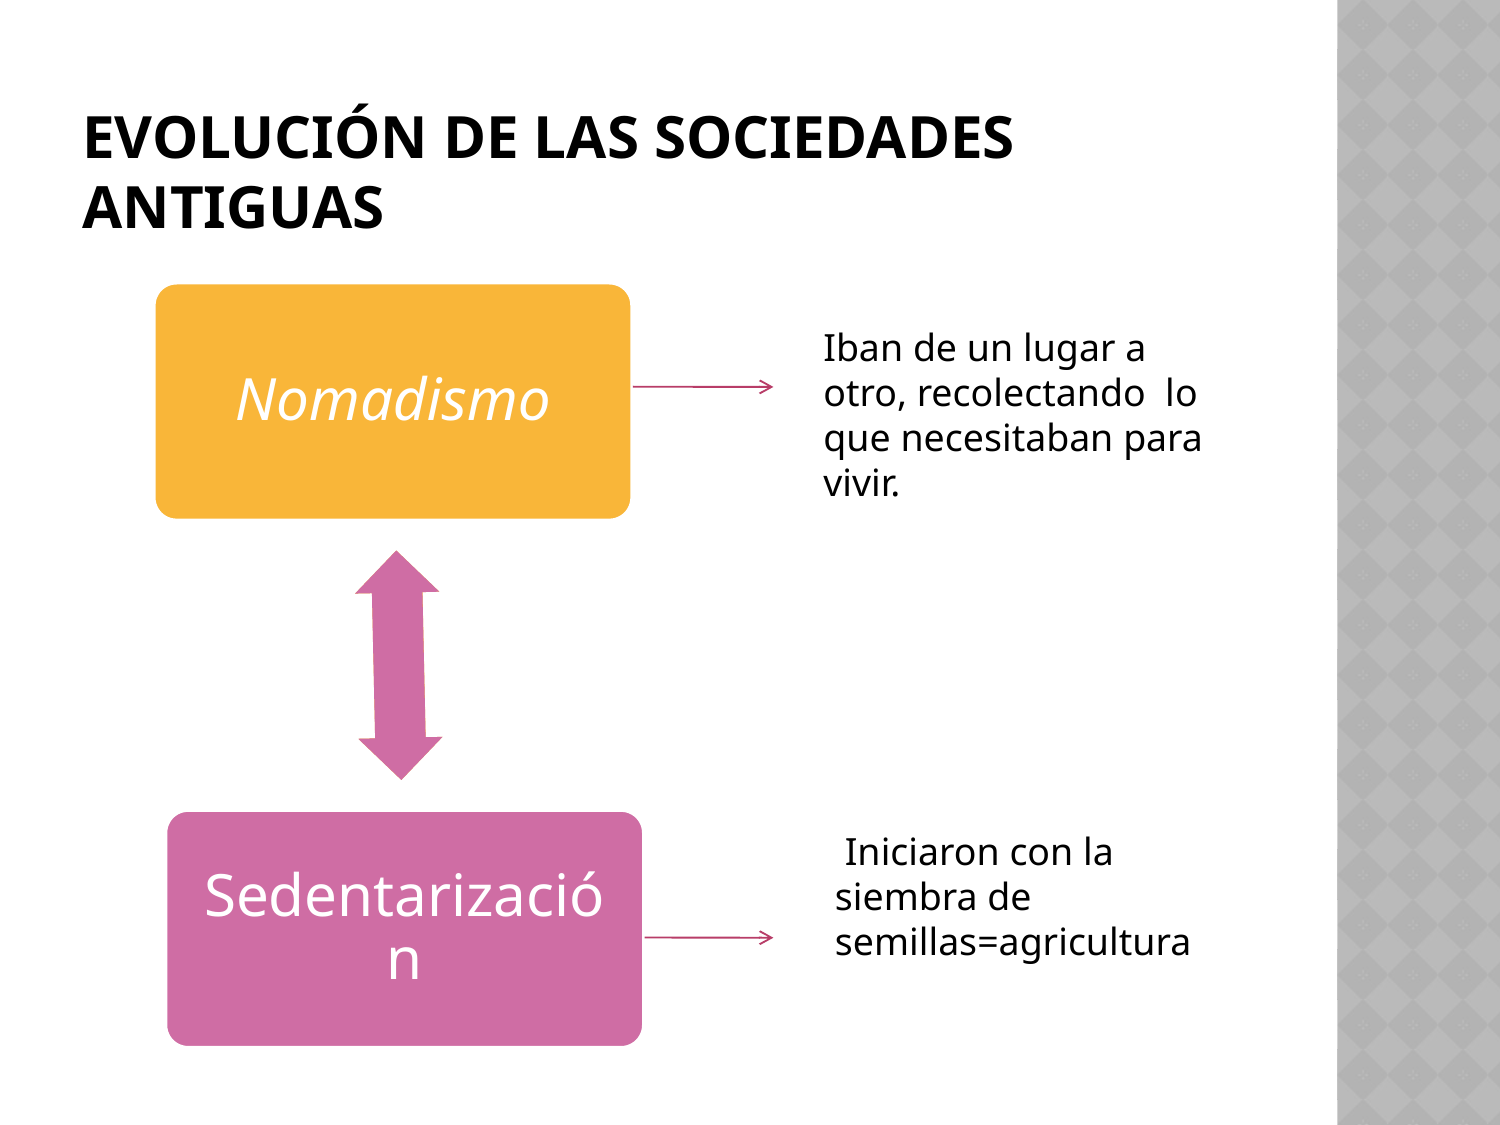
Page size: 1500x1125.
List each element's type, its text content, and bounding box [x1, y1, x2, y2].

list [74, 263, 1263, 1060]
title Evolución de las sociedades antiguas [75, 52, 1263, 240]
